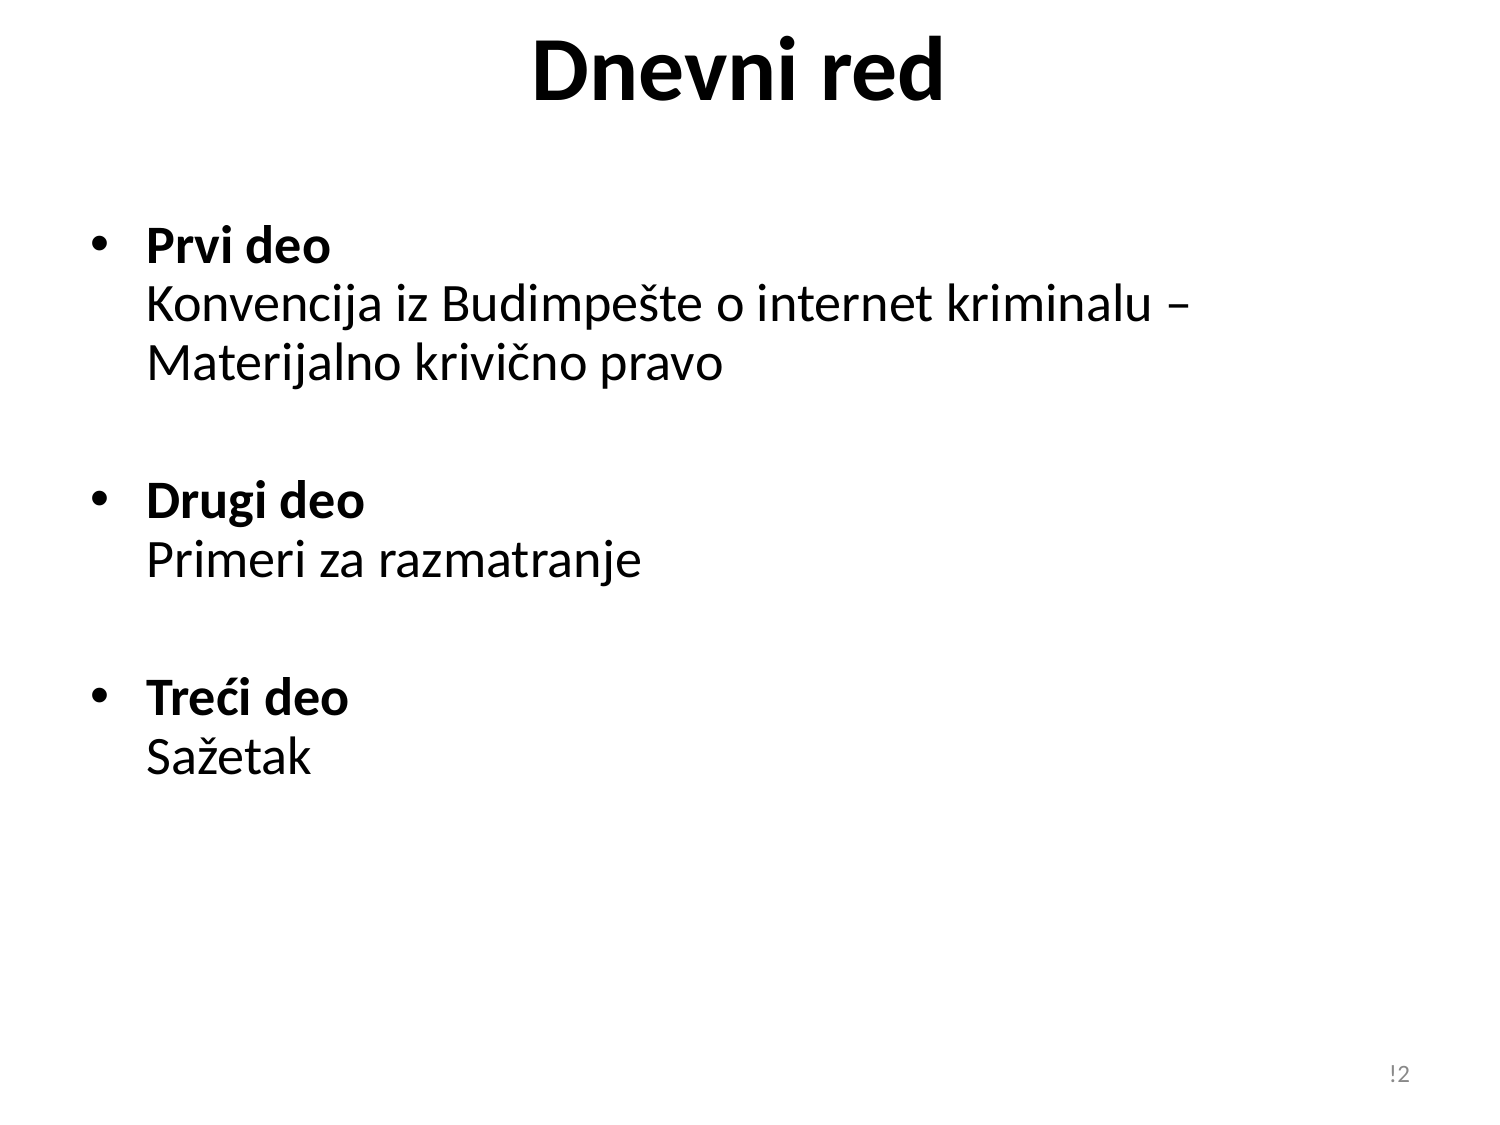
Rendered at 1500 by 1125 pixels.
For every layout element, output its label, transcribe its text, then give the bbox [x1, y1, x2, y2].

slide_number !2 [1074, 1042, 1425, 1103]
list Prvi deo Konvencija iz Budimpešte o internet kriminalu – Materijalno krivično pravo Drugi deo Primeri za razmatranje Treći deo Sažetak [74, 208, 1472, 1013]
title Dnevni red [74, 0, 1426, 128]
